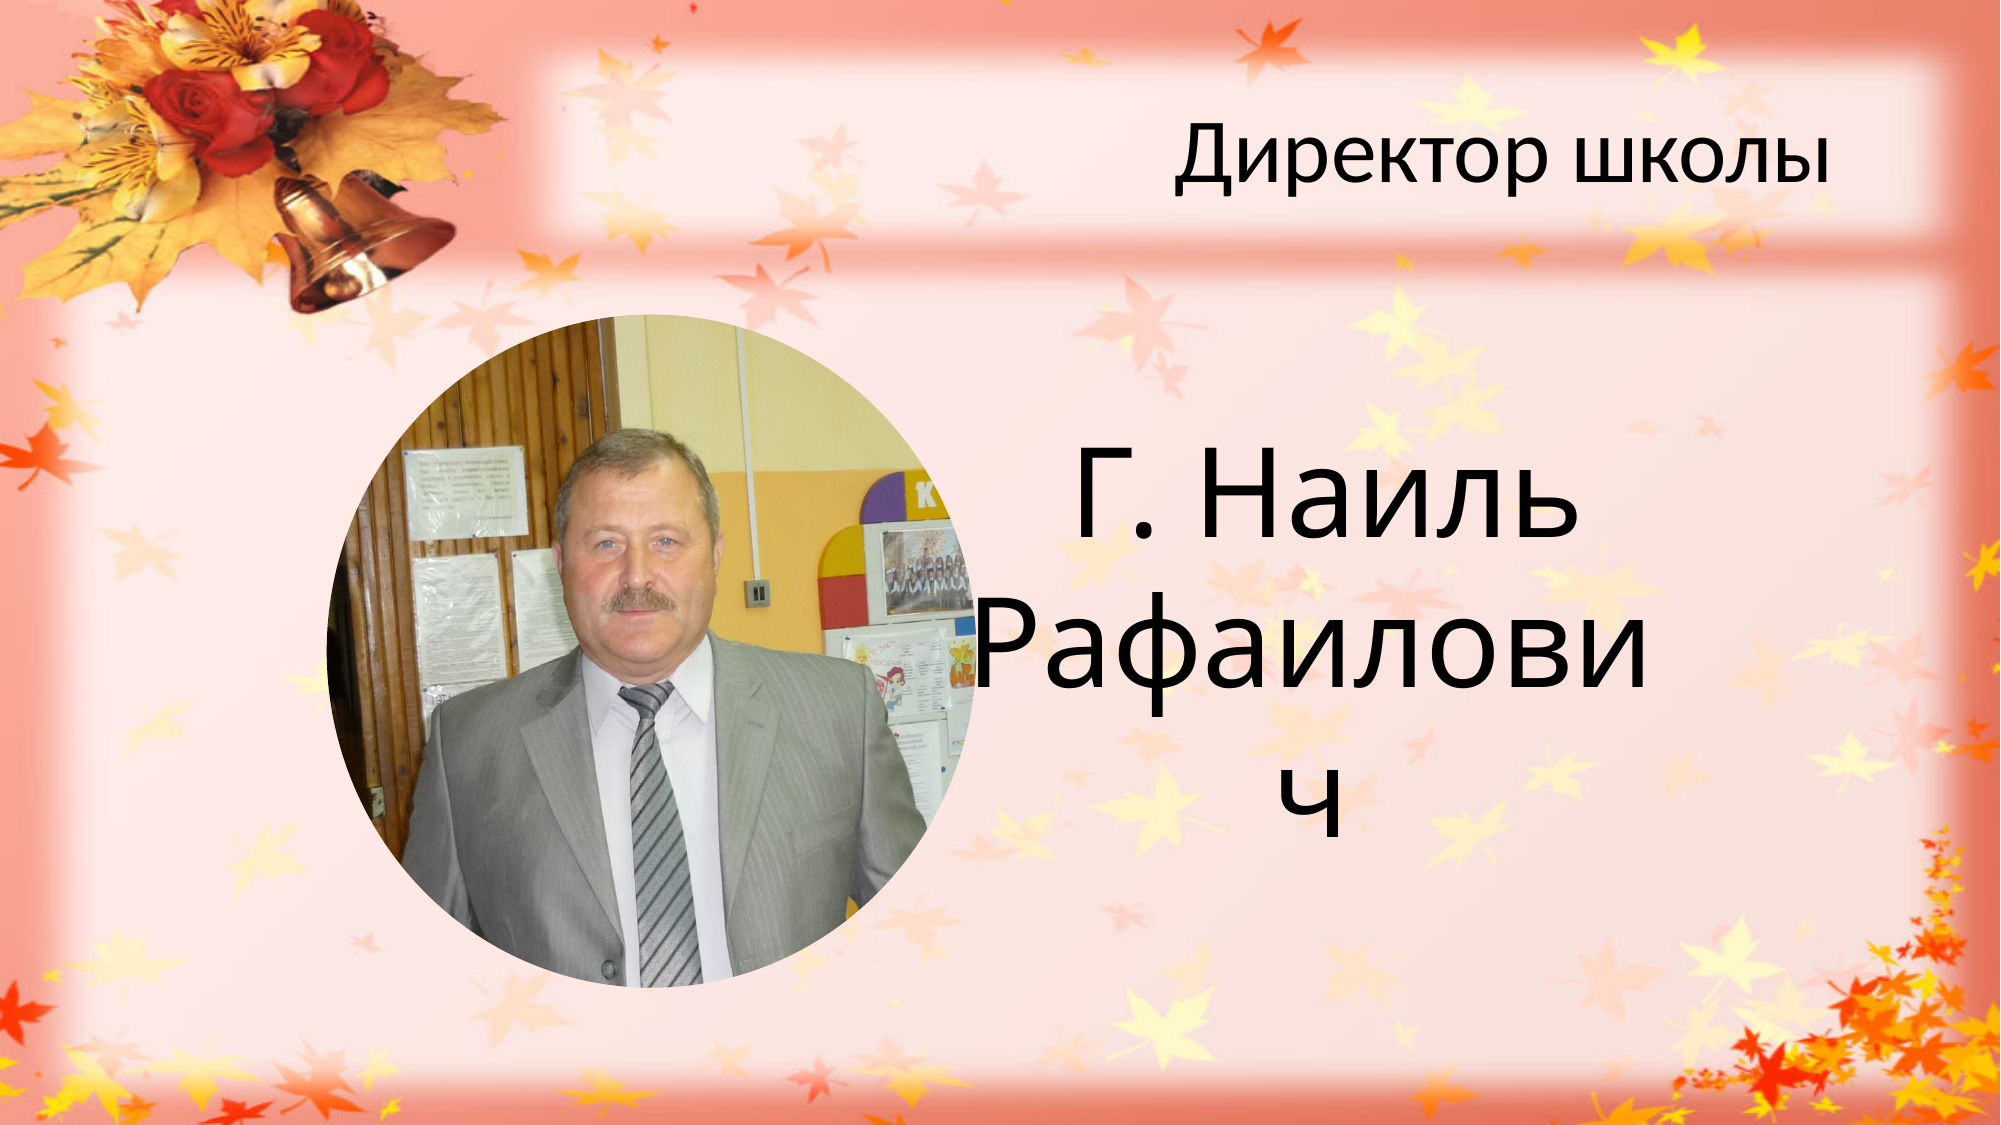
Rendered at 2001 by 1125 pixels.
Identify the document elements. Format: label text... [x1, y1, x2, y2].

text_box Г. Наиль Рафаилович [980, 550, 1704, 725]
picture [0, 0, 2000, 1125]
title Директор школы [1008, 58, 2000, 233]
